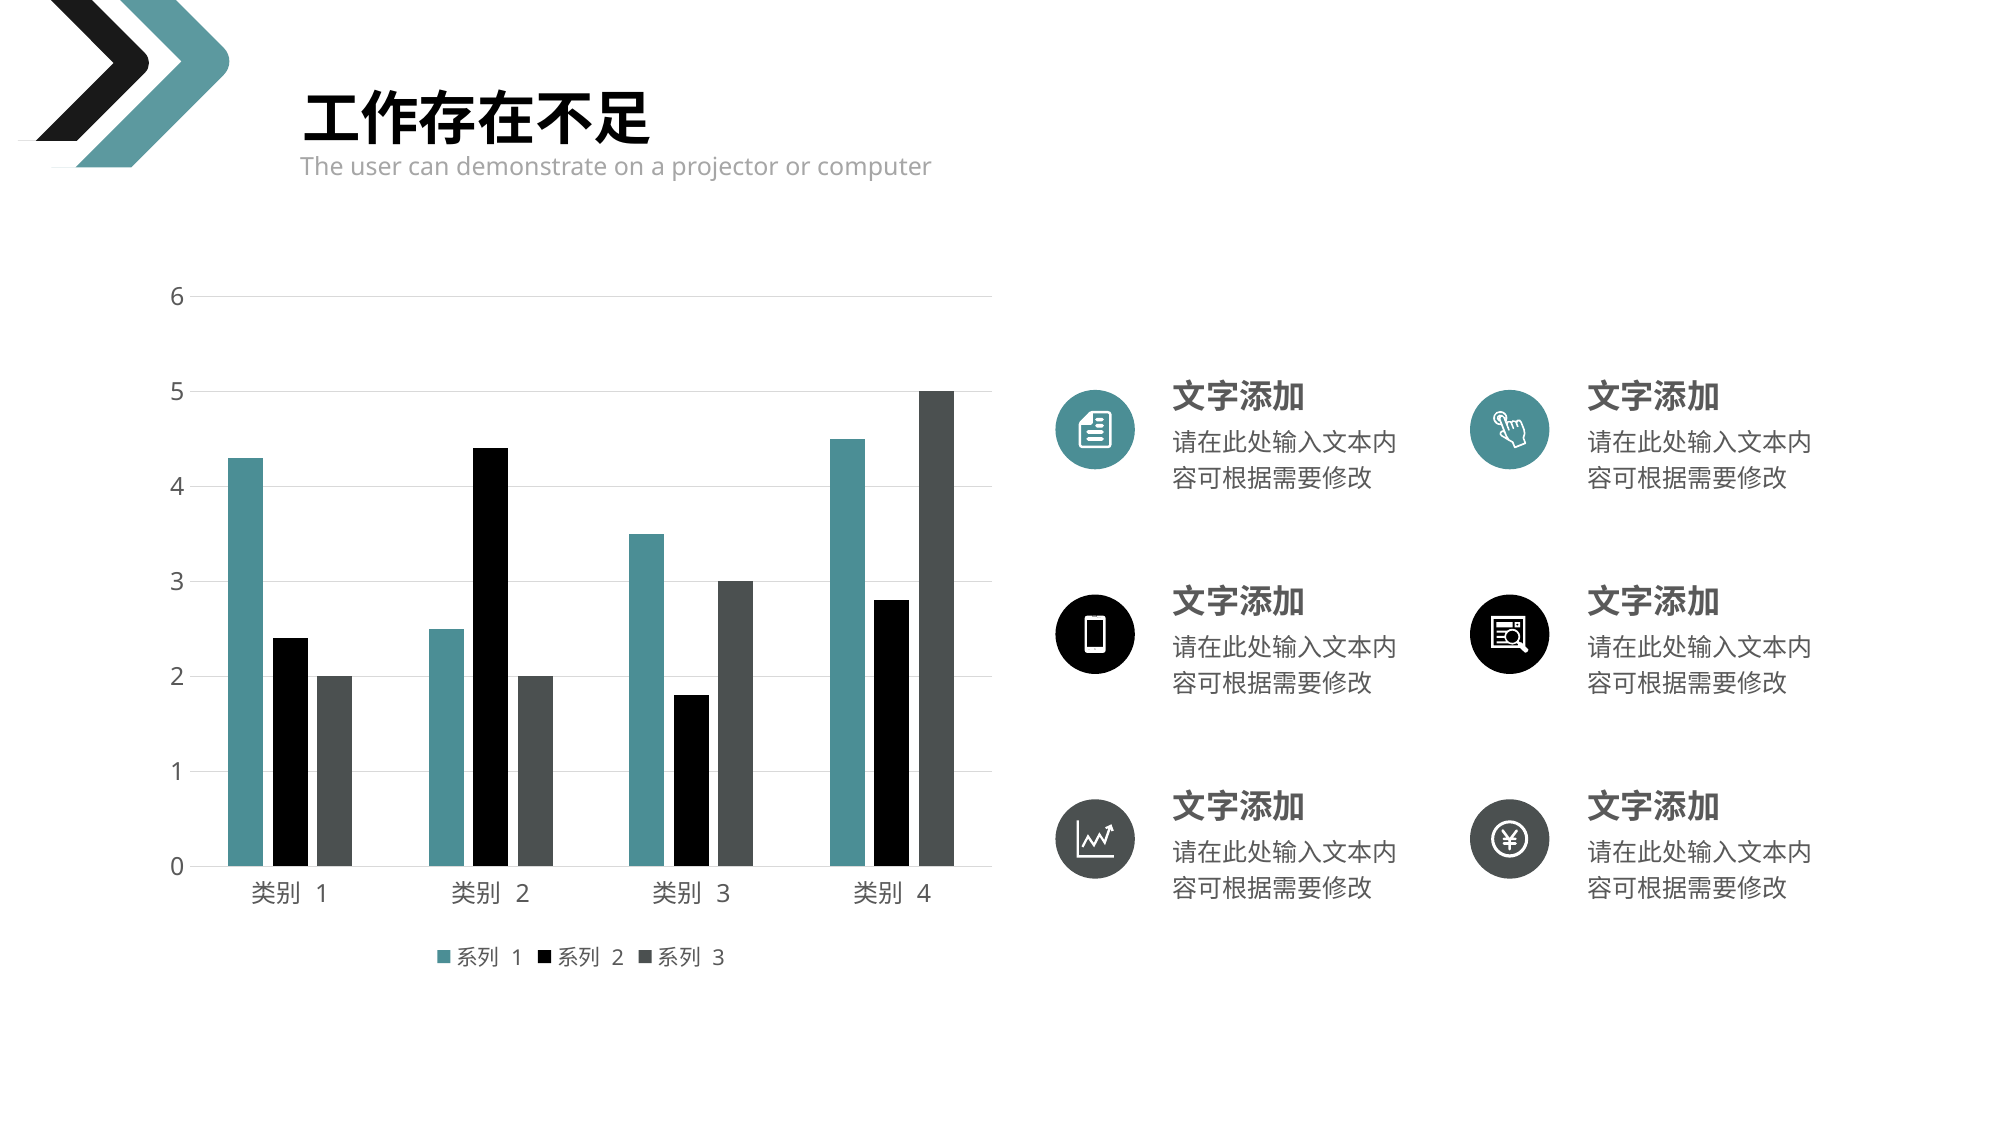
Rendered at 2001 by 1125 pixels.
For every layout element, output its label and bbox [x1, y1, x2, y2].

text_box [1572, 360, 1837, 502]
text_box [1469, 594, 1550, 674]
text_box [1572, 564, 1837, 706]
text_box [51, 0, 231, 169]
text_box [1055, 594, 1135, 674]
text_box [1469, 389, 1550, 470]
text_box [1158, 564, 1422, 706]
text_box [1158, 769, 1422, 911]
text_box [17, 0, 151, 142]
text_box [1158, 360, 1422, 500]
text_box [1572, 769, 1837, 911]
chart [152, 265, 1010, 979]
text_box [285, 73, 1116, 189]
text_box [1055, 799, 1135, 879]
text_box [1469, 799, 1550, 879]
text_box [1055, 389, 1135, 470]
